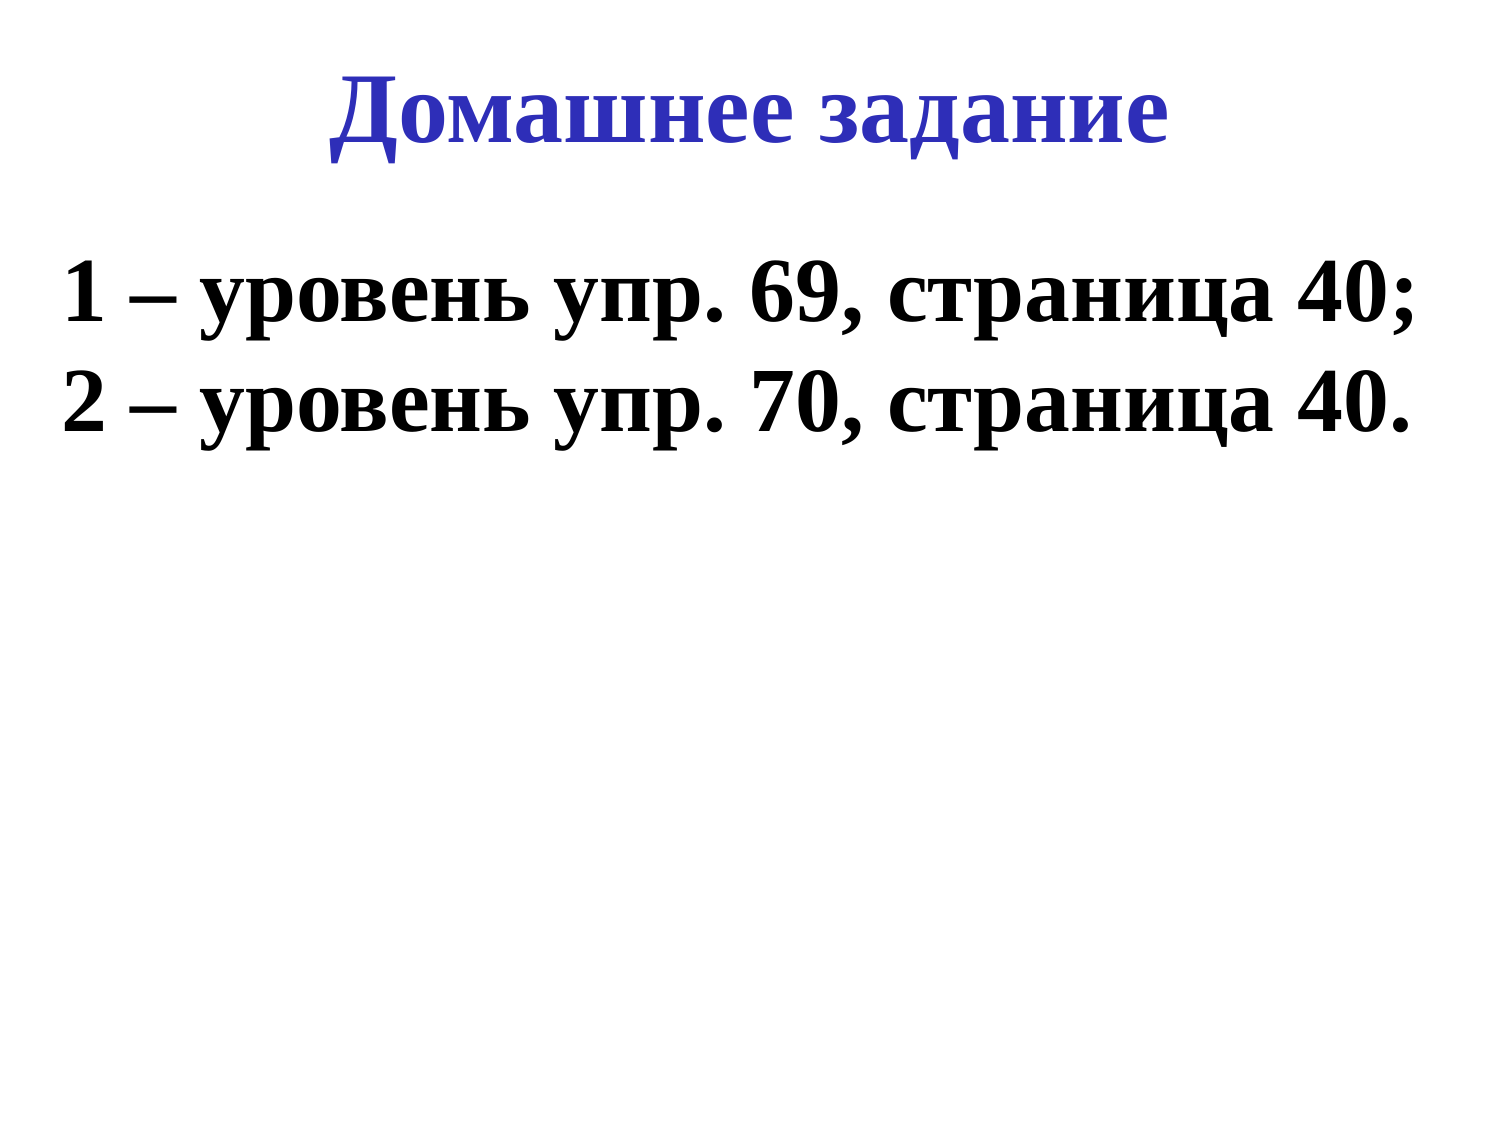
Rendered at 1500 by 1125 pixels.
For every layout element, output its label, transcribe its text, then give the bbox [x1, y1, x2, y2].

text_box Домашнее задание [0, 35, 1500, 170]
text_box 1 – уровень упр. 69, страница 40; 2 – уровень упр. 70, страница 40. [46, 222, 1477, 458]
